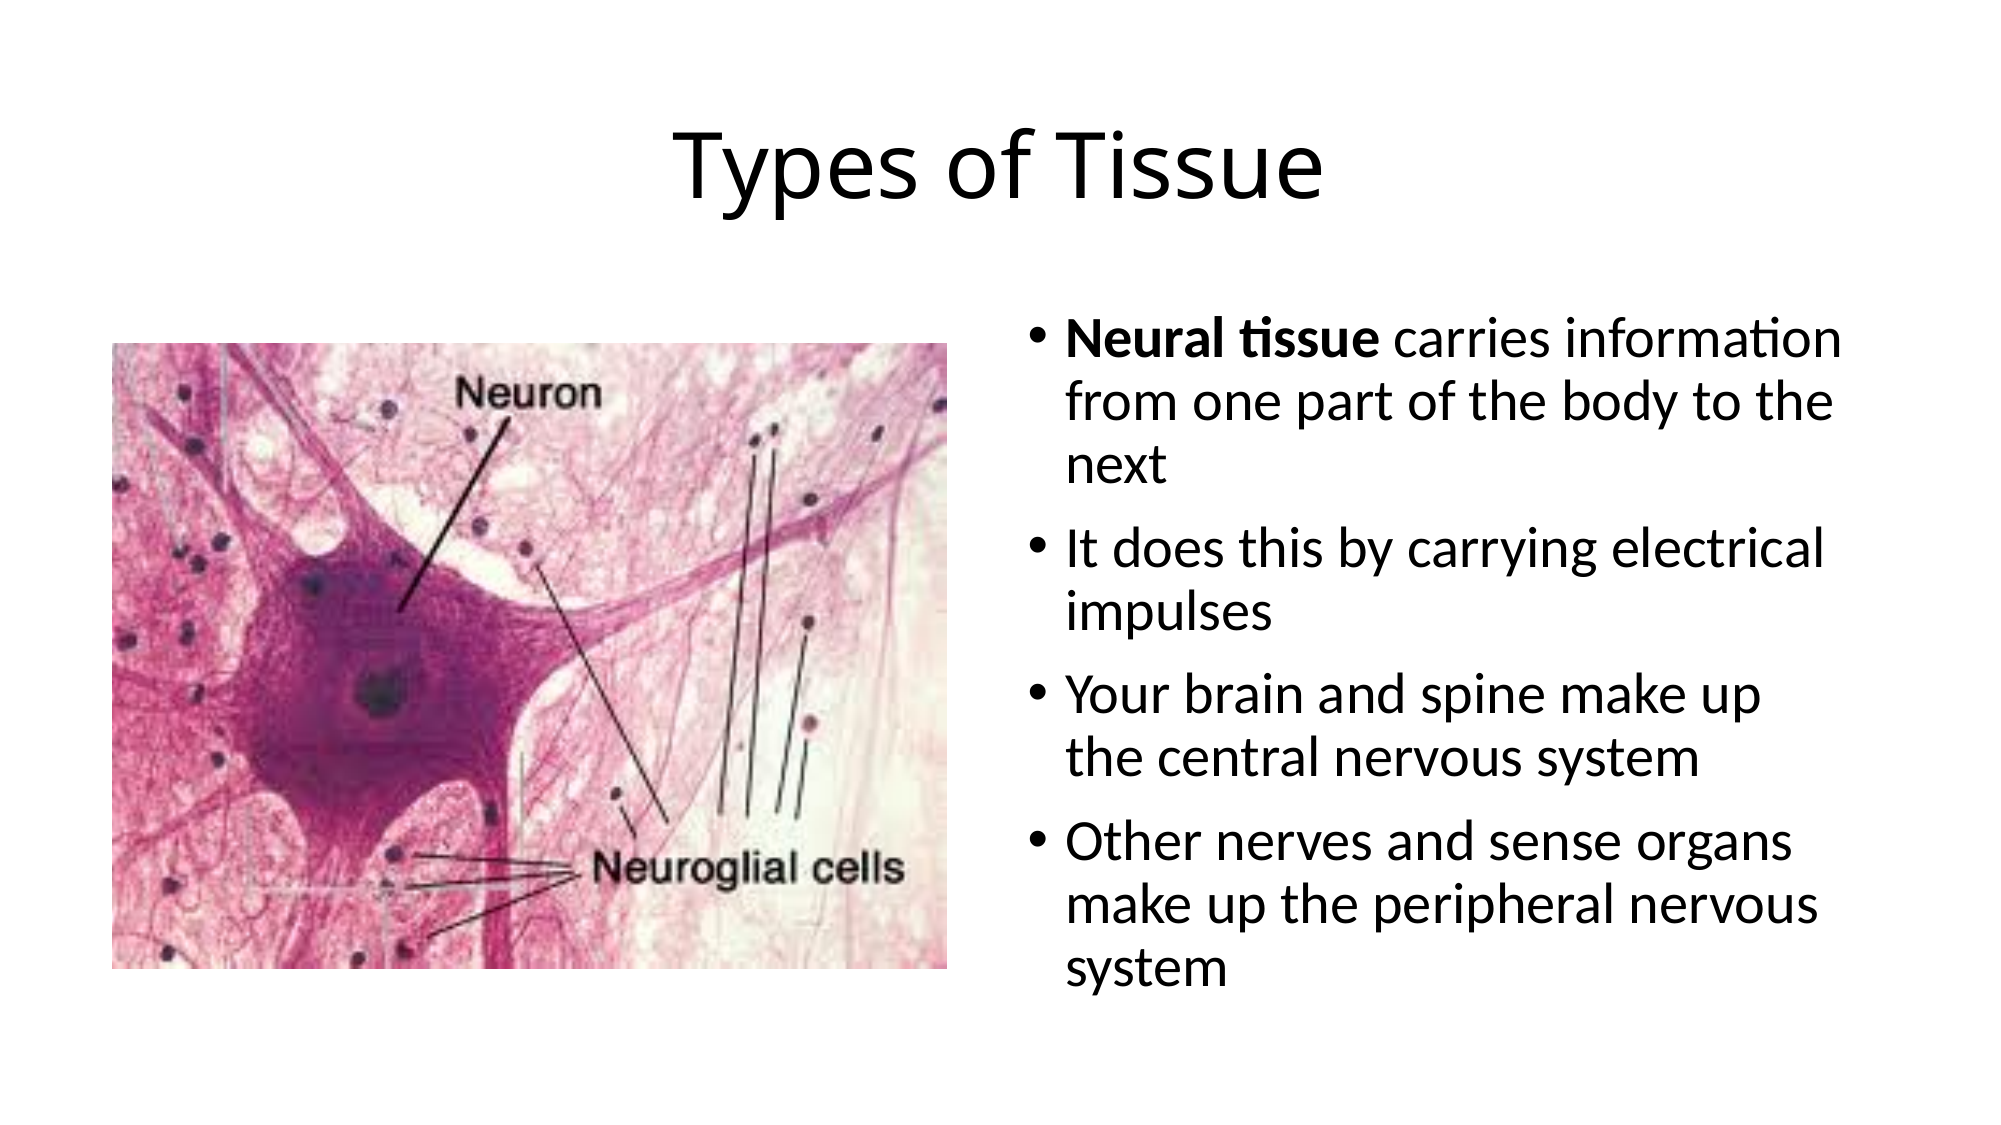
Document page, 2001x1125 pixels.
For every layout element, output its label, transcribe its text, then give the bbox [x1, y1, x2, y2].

list Neural tissue carries information from one part of the body to the next It does this by carrying electrical impulses Your brain and spine make up the central nervous system Other nerves and sense organs make up the peripheral nervous system [1012, 299, 1863, 1014]
picture [112, 343, 947, 969]
title Types of Tissue [137, 59, 1863, 278]
